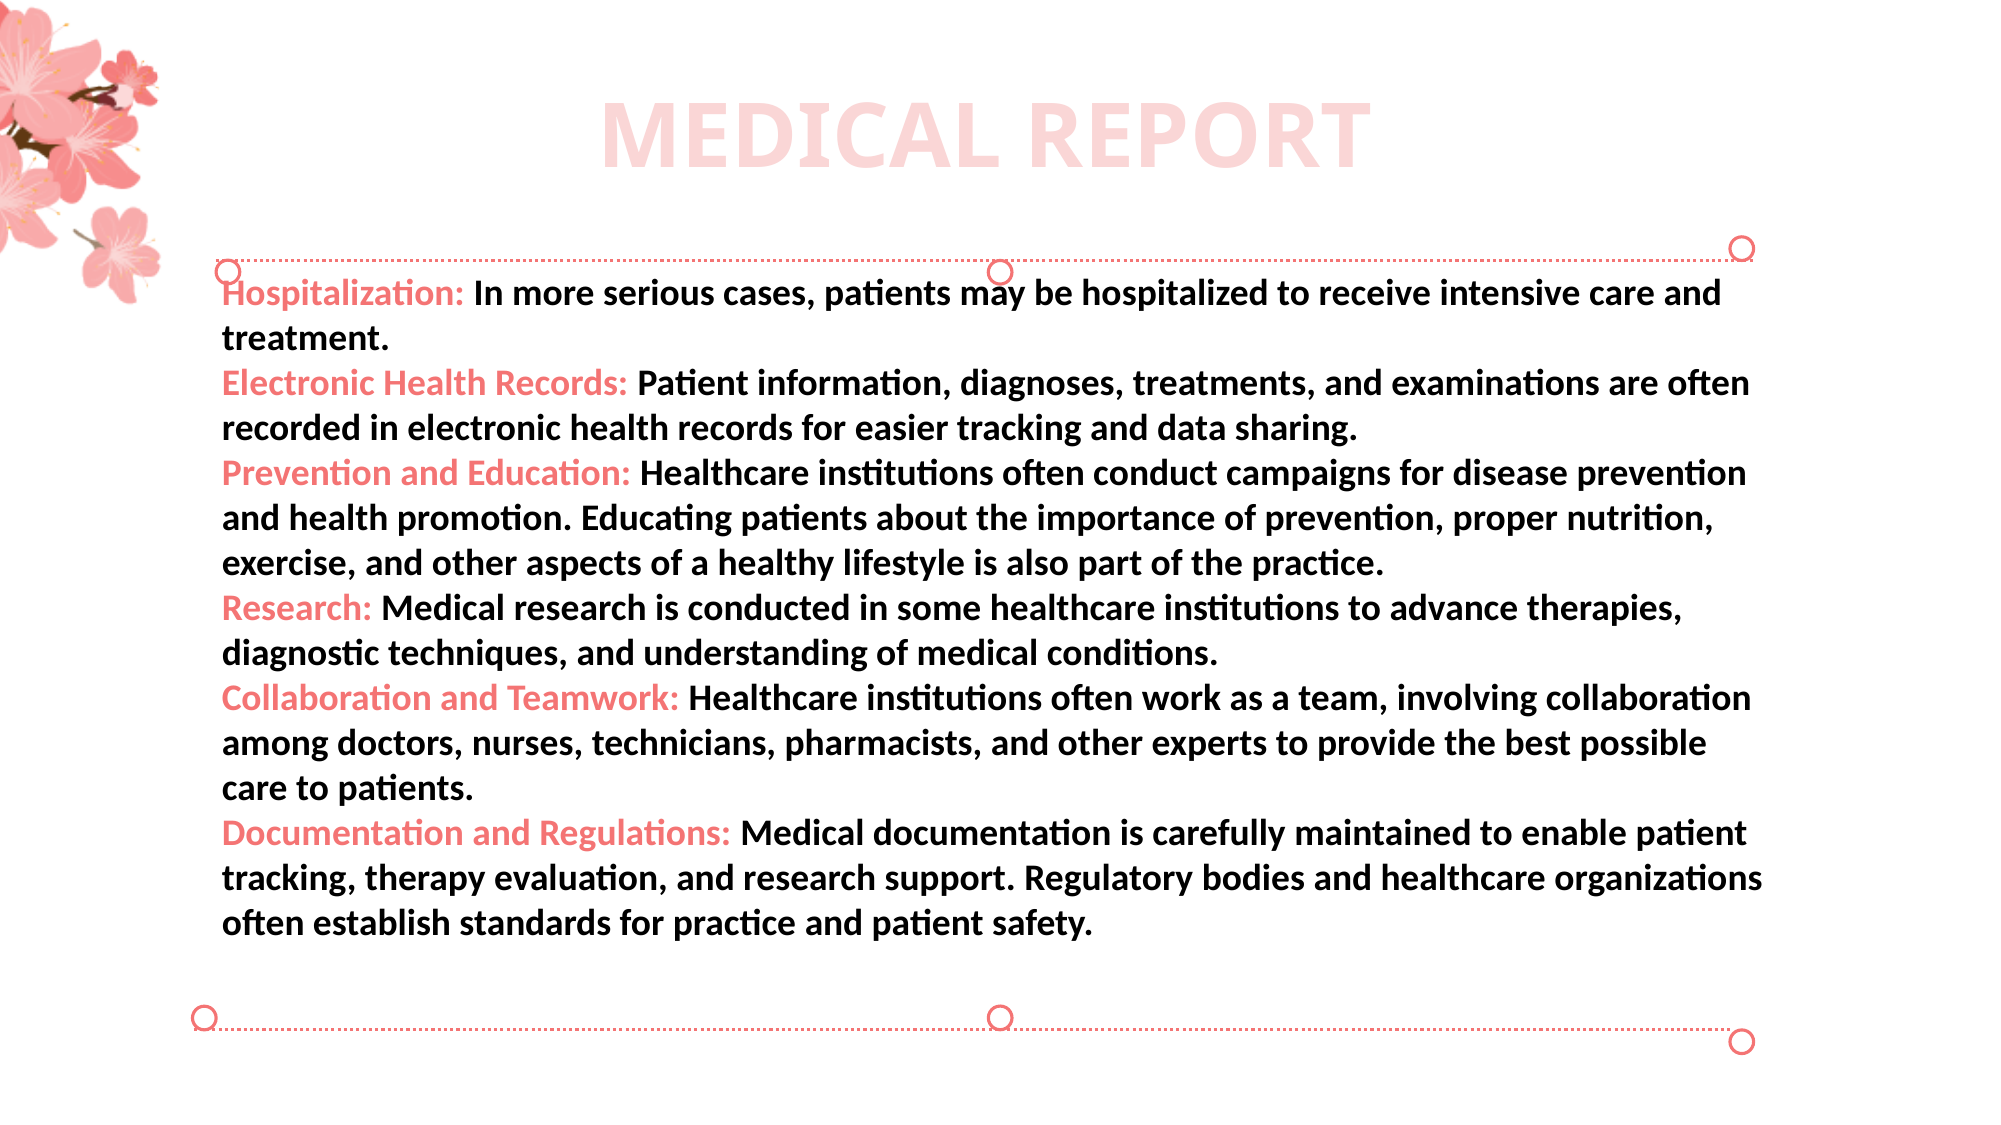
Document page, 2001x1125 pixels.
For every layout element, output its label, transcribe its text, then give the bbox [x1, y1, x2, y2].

text_box [191, 1005, 206, 1029]
list Hospitalization: In more serious cases, patients may be hospitalized to receive intensive care and treatment. Electronic Health Records: Patient information, diagnoses, treatments, and examinations are often recorded in electronic health records for easier tracking and data sharing. Prevention and Education: Healthcare institutions often conduct campaigns for disease prevention and health promotion. Educating patients about the importance of prevention, proper nutrition, exercise, and other aspects of a healthy lifestyle is also part of the practice. Research: Medical research is conducted in some healthcare institutions to advance therapies, diagnostic techniques, and understanding of medical conditions. Collaboration and Teamwork: Healthcare institutions often work as a team, involving collaboration among doctors, nurses, technicians, pharmacists, and other experts to provide the best possible care to patients. Documentation and Regulations: Medical documentation is carefully maintained to enable patient tracking, therapy evaluation, and research support. Regulatory bodies and healthcare organizations often establish standards for practice and patient safety. [206, 260, 1791, 1082]
picture [0, 0, 197, 328]
text_box [1728, 235, 1755, 259]
text_box MEDICAL REPORT [183, 99, 1786, 194]
